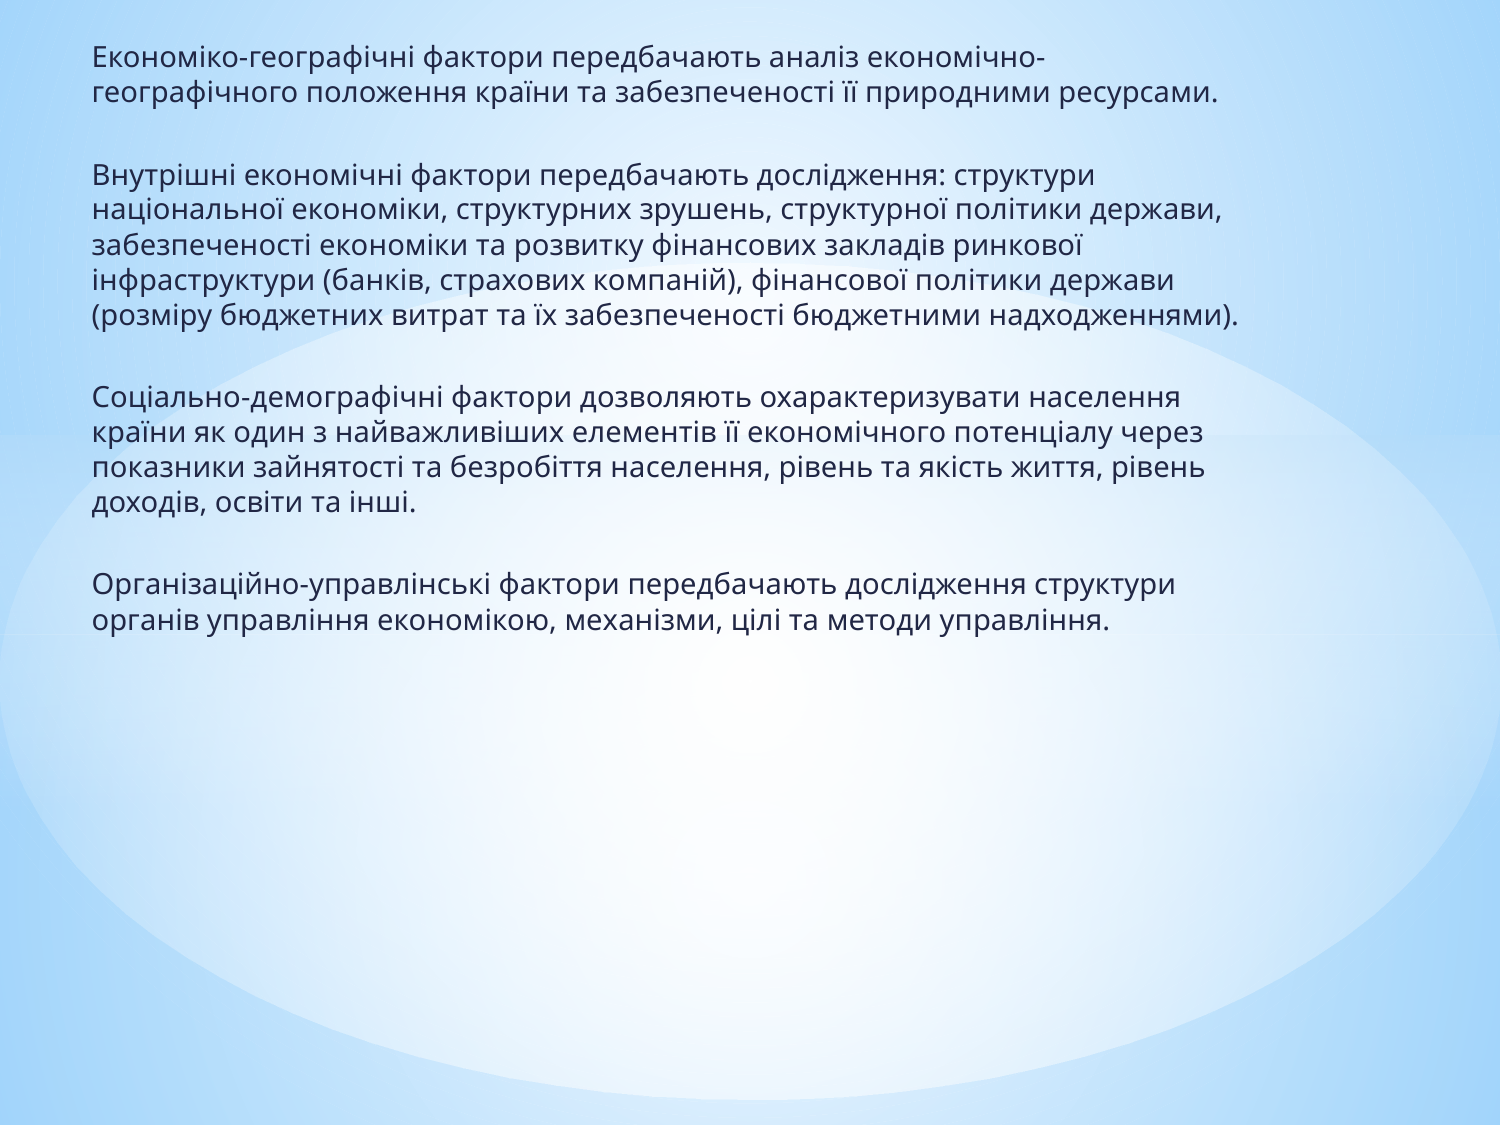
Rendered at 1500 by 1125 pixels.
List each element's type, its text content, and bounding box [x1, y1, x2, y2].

subtitle Економіко-географічні фактори передбачають аналіз економічно- географічного положення країни та забезпеченості її природними ресурсами. Внутрішні економічні фактори передбачають дослідження: структури національної економіки, структурних зрушень, структурної політики держави, забезпеченості економіки та розвитку фінансових закладів ринкової інфраструктури (банків, страхових компаній), фінансової політики держави (розміру бюджетних витрат та їх забезпеченості бюджетними надходженнями). Соціально-демографічні фактори дозволяють охарактеризувати населення країни як один з найважливіших елементів її економічного потенціалу через показники зайнятості та безробіття населення, рівень та якість життя, рівень доходів, освіти та інші. Організаційно-управлінські фактори передбачають дослідження структури органів управління економікою, механізми, цілі та методи управління. [76, 30, 1412, 1083]
